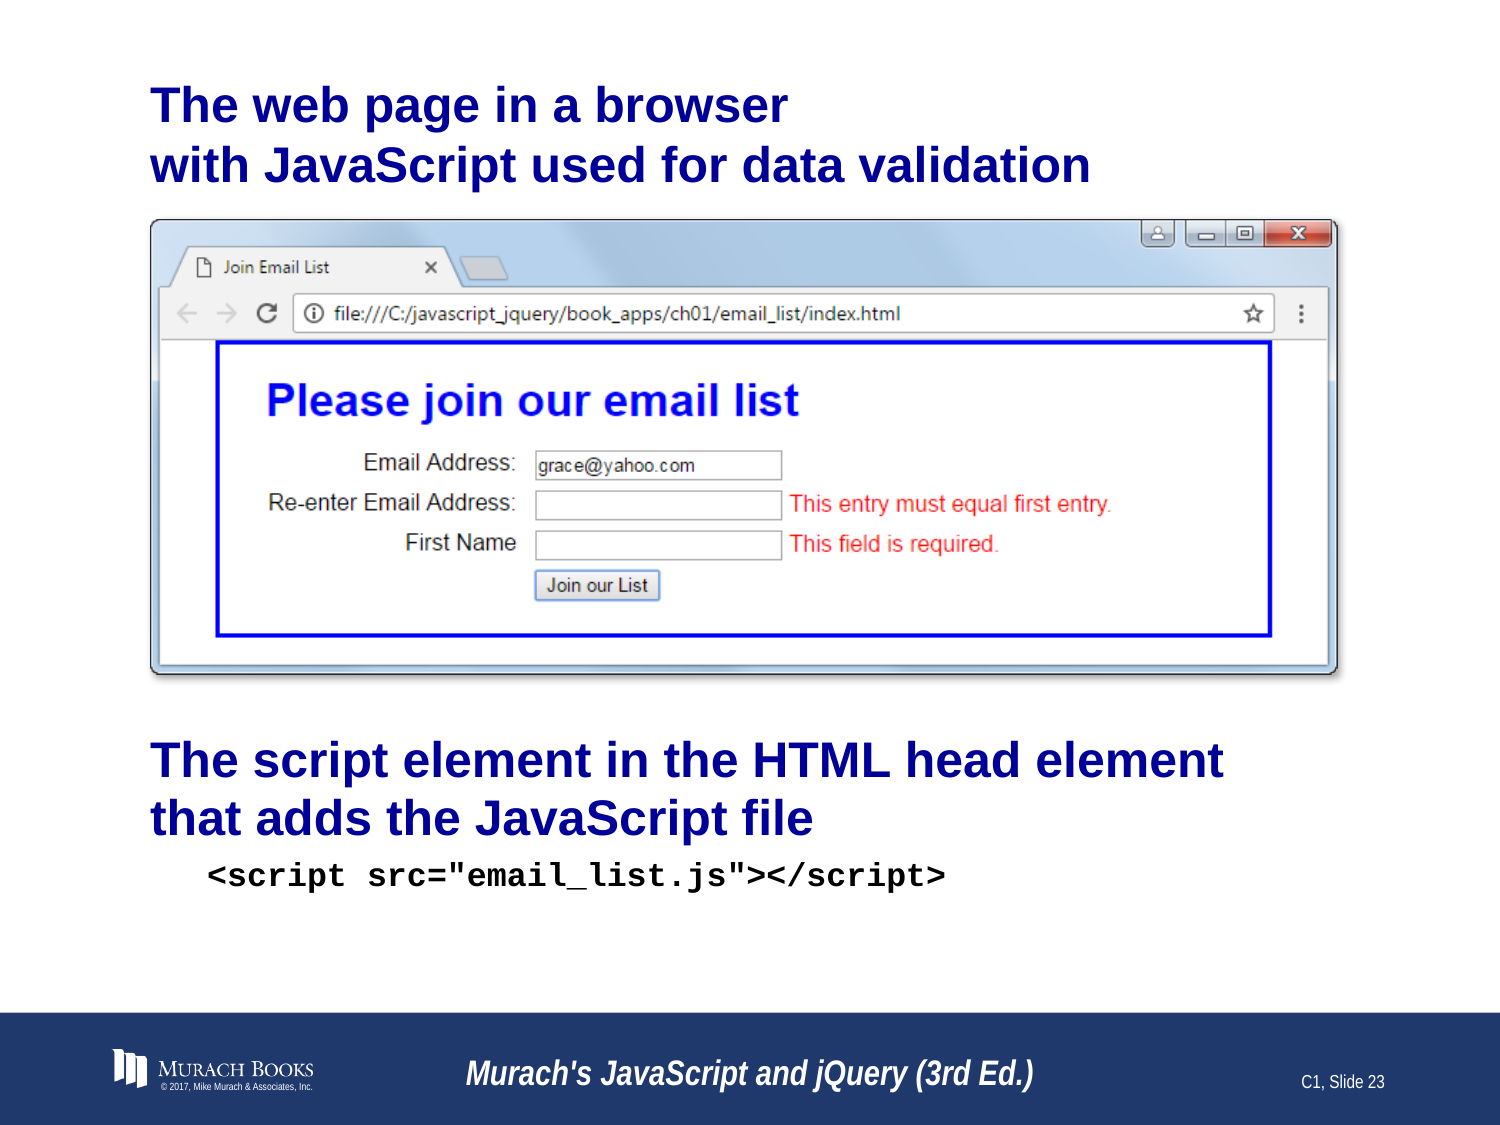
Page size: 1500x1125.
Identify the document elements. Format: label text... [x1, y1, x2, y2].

footer © 2017, Mike Murach & Associates, Inc. [12, 1025, 463, 1100]
title The web page in a browser with JavaScript used for data validation [150, 102, 1350, 164]
slide_number Murach's JavaScript and jQuery (3rd Ed.) [463, 1025, 1050, 1100]
slide_number C1, Slide 23 [1087, 1025, 1400, 1100]
picture [149, 219, 1338, 676]
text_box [149, 699, 1350, 897]
